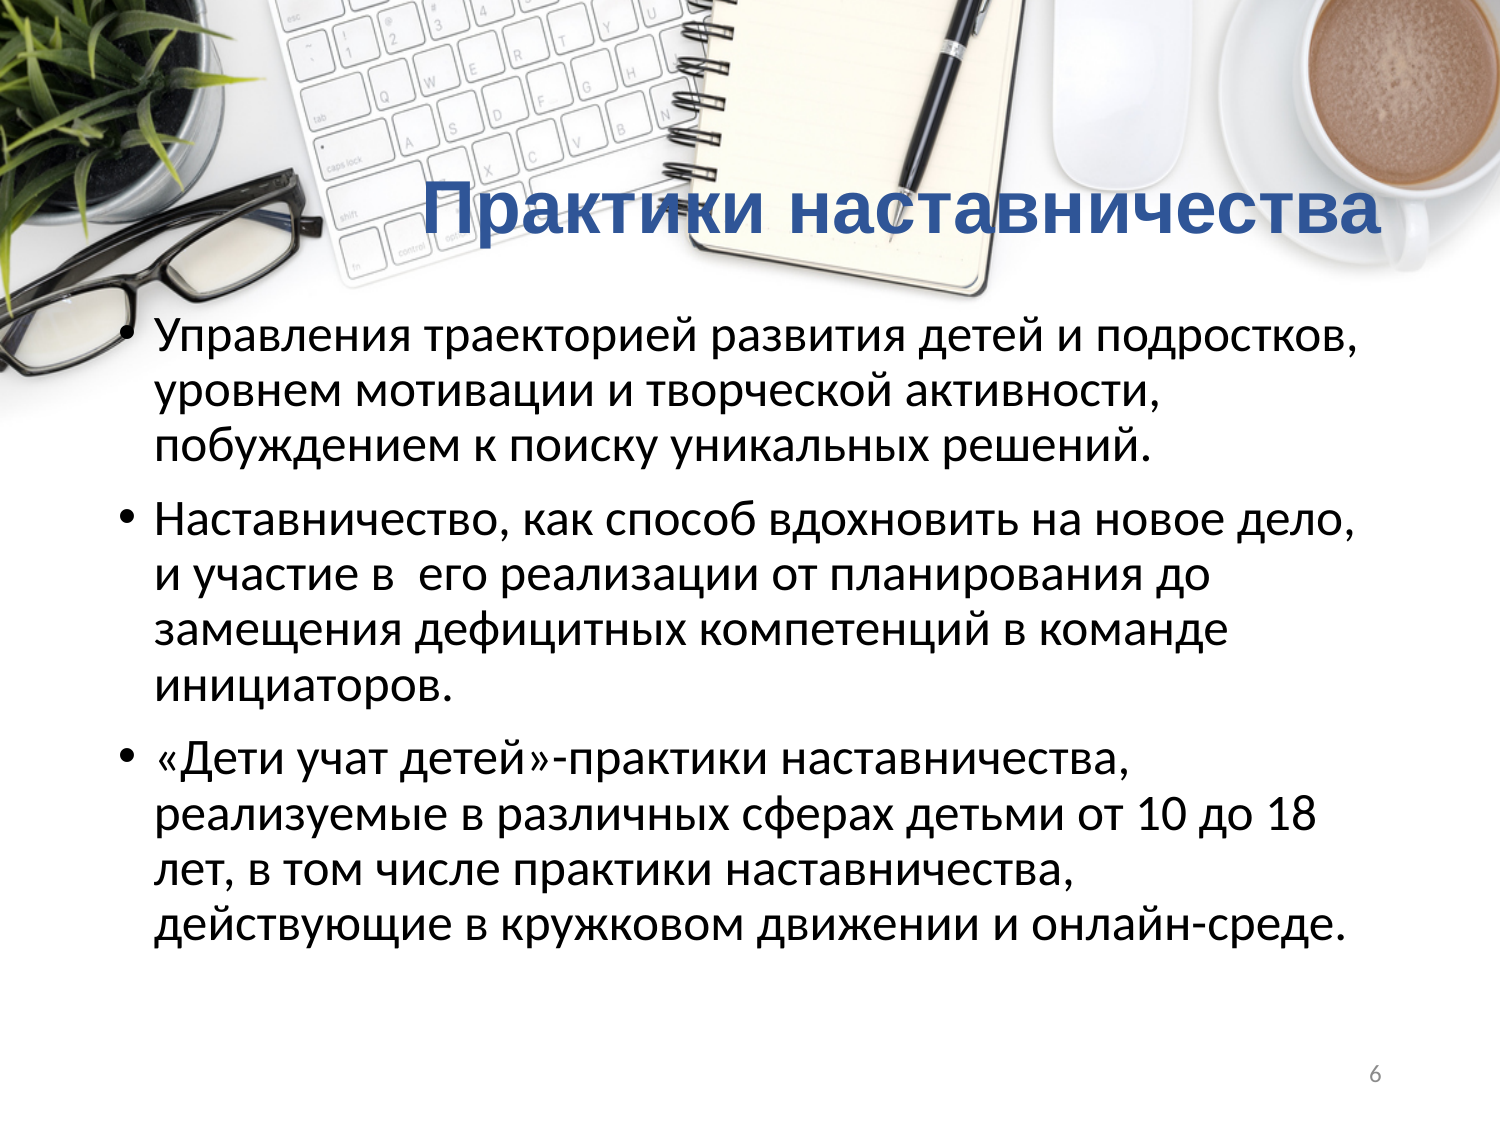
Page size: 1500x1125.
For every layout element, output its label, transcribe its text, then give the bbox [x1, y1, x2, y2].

picture [0, 0, 1500, 1125]
title Практики наставничества [391, 141, 1397, 278]
slide_number 6 [1059, 1042, 1397, 1103]
list Управления траекторией развития детей и подростков, уровнем мотивации и творческой активности, побуждением к поиску уникальных решений. Наставничество, как способ вдохновить на новое дело, и участие в его реализации от планирования до замещения дефицитных компетенций в команде инициаторов. «Дети учат детей»-практики наставничества, реализуемые в различных сферах детьми от 10 до 18 лет, в том числе практики наставничества, действующие в кружковом движении и онлайн-среде. [103, 299, 1397, 1014]
